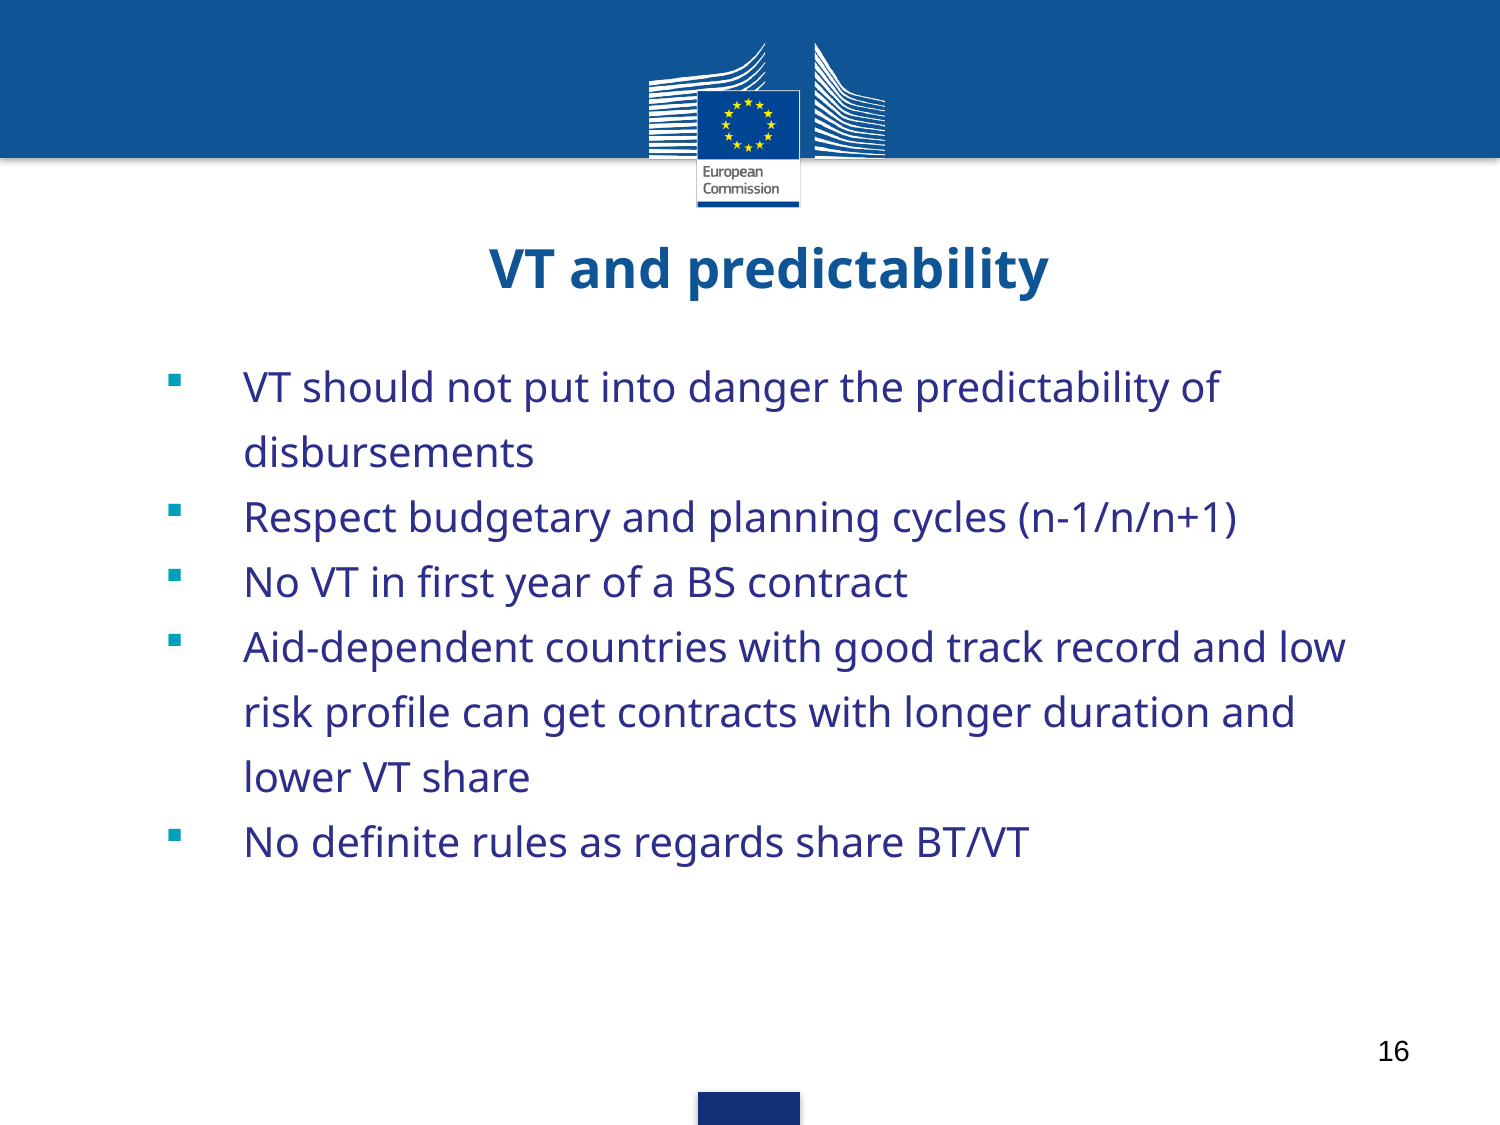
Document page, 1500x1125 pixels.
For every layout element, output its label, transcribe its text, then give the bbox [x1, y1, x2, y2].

title VT and predictability [64, 219, 1415, 315]
picture [649, 42, 885, 208]
list VT should not put into danger the predictability of disbursements Respect budgetary and planning cycles (n-1/n/n+1) No VT in first year of a BS contract Aid-dependent countries with good track record and low risk profile can get contracts with longer duration and lower VT share No definite rules as regards share BT/VT [75, 338, 1425, 988]
slide_number 16 [1074, 1024, 1425, 1103]
